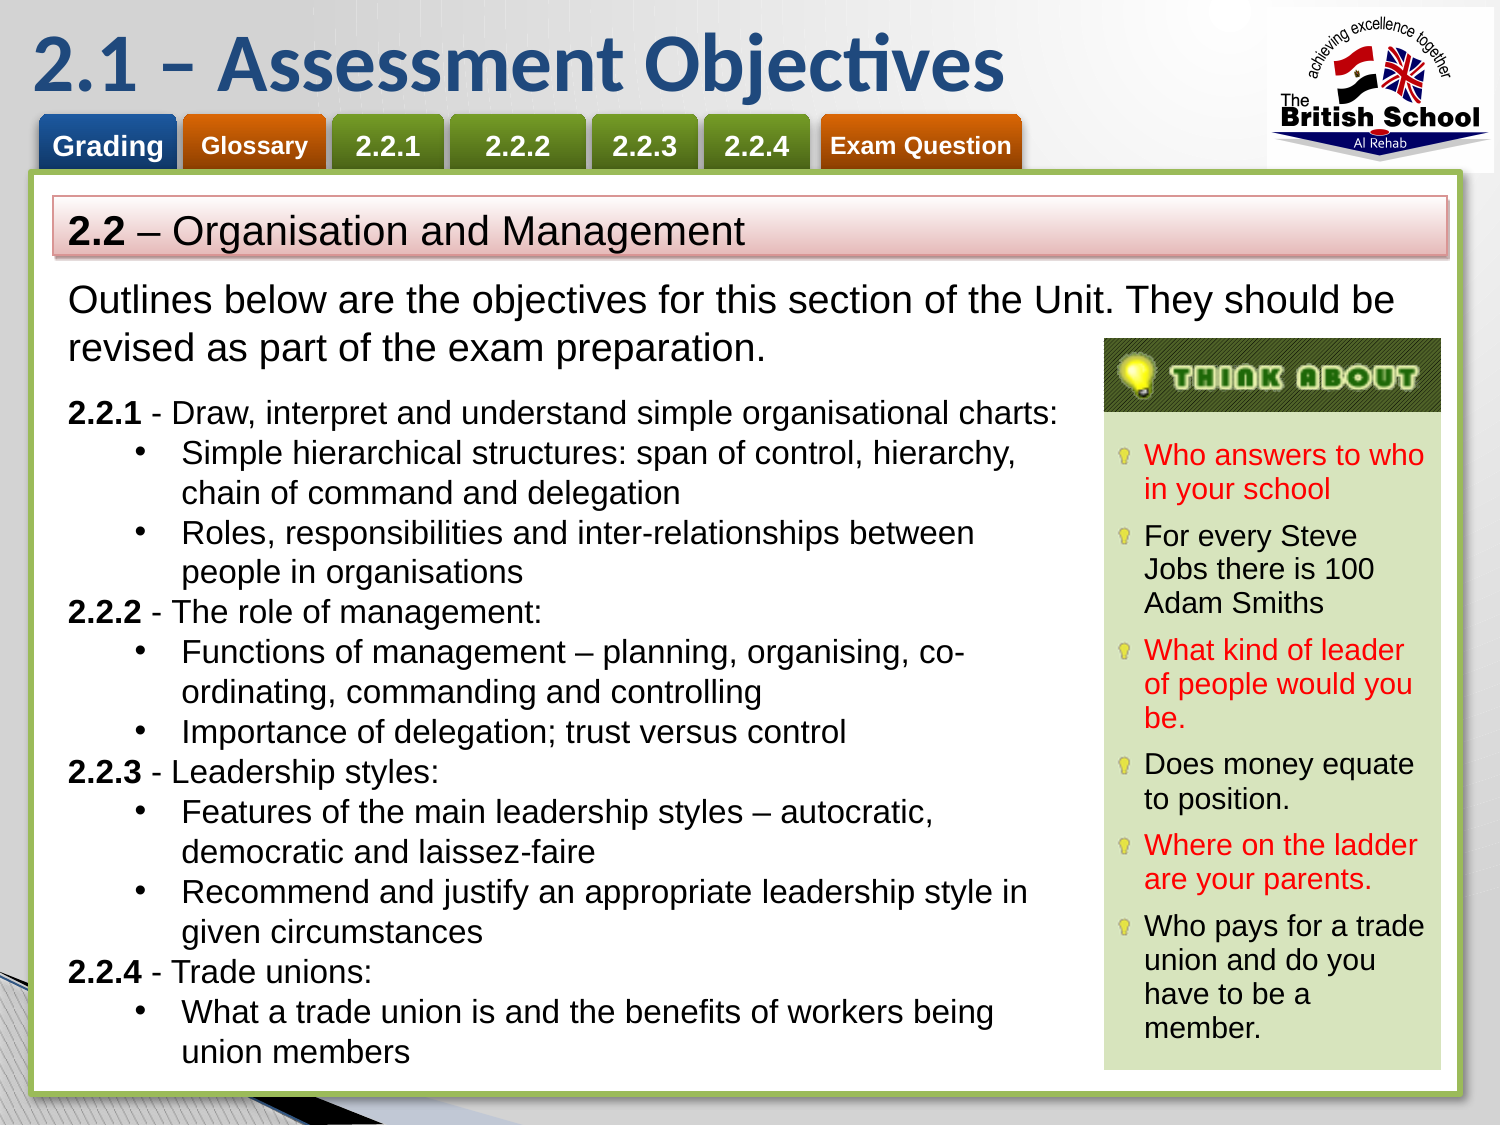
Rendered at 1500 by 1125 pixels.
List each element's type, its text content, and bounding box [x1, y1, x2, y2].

table_cell Who answers to who in your school For every Steve Jobs there is 100 Adam Smiths What kind of leader of people would you be. Does money equate to position. Where on the ladder are your parents. Who pays for a trade union and do you have to be a member. [1104, 412, 1441, 1070]
picture [1115, 349, 1425, 405]
picture [1114, 639, 1133, 661]
title 2.1 – Assessment Objectives [17, 7, 1235, 110]
picture [1114, 524, 1133, 546]
picture [281, 1114, 303, 1125]
table_header [1429, 377, 1441, 412]
picture [1267, 7, 1495, 173]
picture [1114, 834, 1133, 856]
picture [1114, 915, 1133, 937]
picture [1114, 444, 1133, 466]
text_box Outlines below are the objectives for this section of the Unit. They should be revised as part of the exam preparation. [53, 267, 1447, 377]
text_box 2.2 – Organisation and Management [53, 196, 1447, 256]
text_box 2.2.1 - Draw, interpret and understand simple organisational charts: Simple hierarchical structures: span of control, hierarchy, chain of command and delegation Roles, responsibilities and inter-relationships between people in organisations 2.2.2 - The role of management: Functions of management – planning, organising, co-ordinating, commanding and controlling Importance of delegation; trust versus control 2.2.3 - Leadership styles: Features of the main leadership styles – autocratic, democratic and laissez-faire Recommend and justify an appropriate leadership style in given circumstances 2.2.4 - Trade unions: What a trade union is and the benefits of workers being union members [53, 383, 1087, 1077]
table_header [1104, 377, 1112, 412]
picture [1114, 753, 1133, 776]
